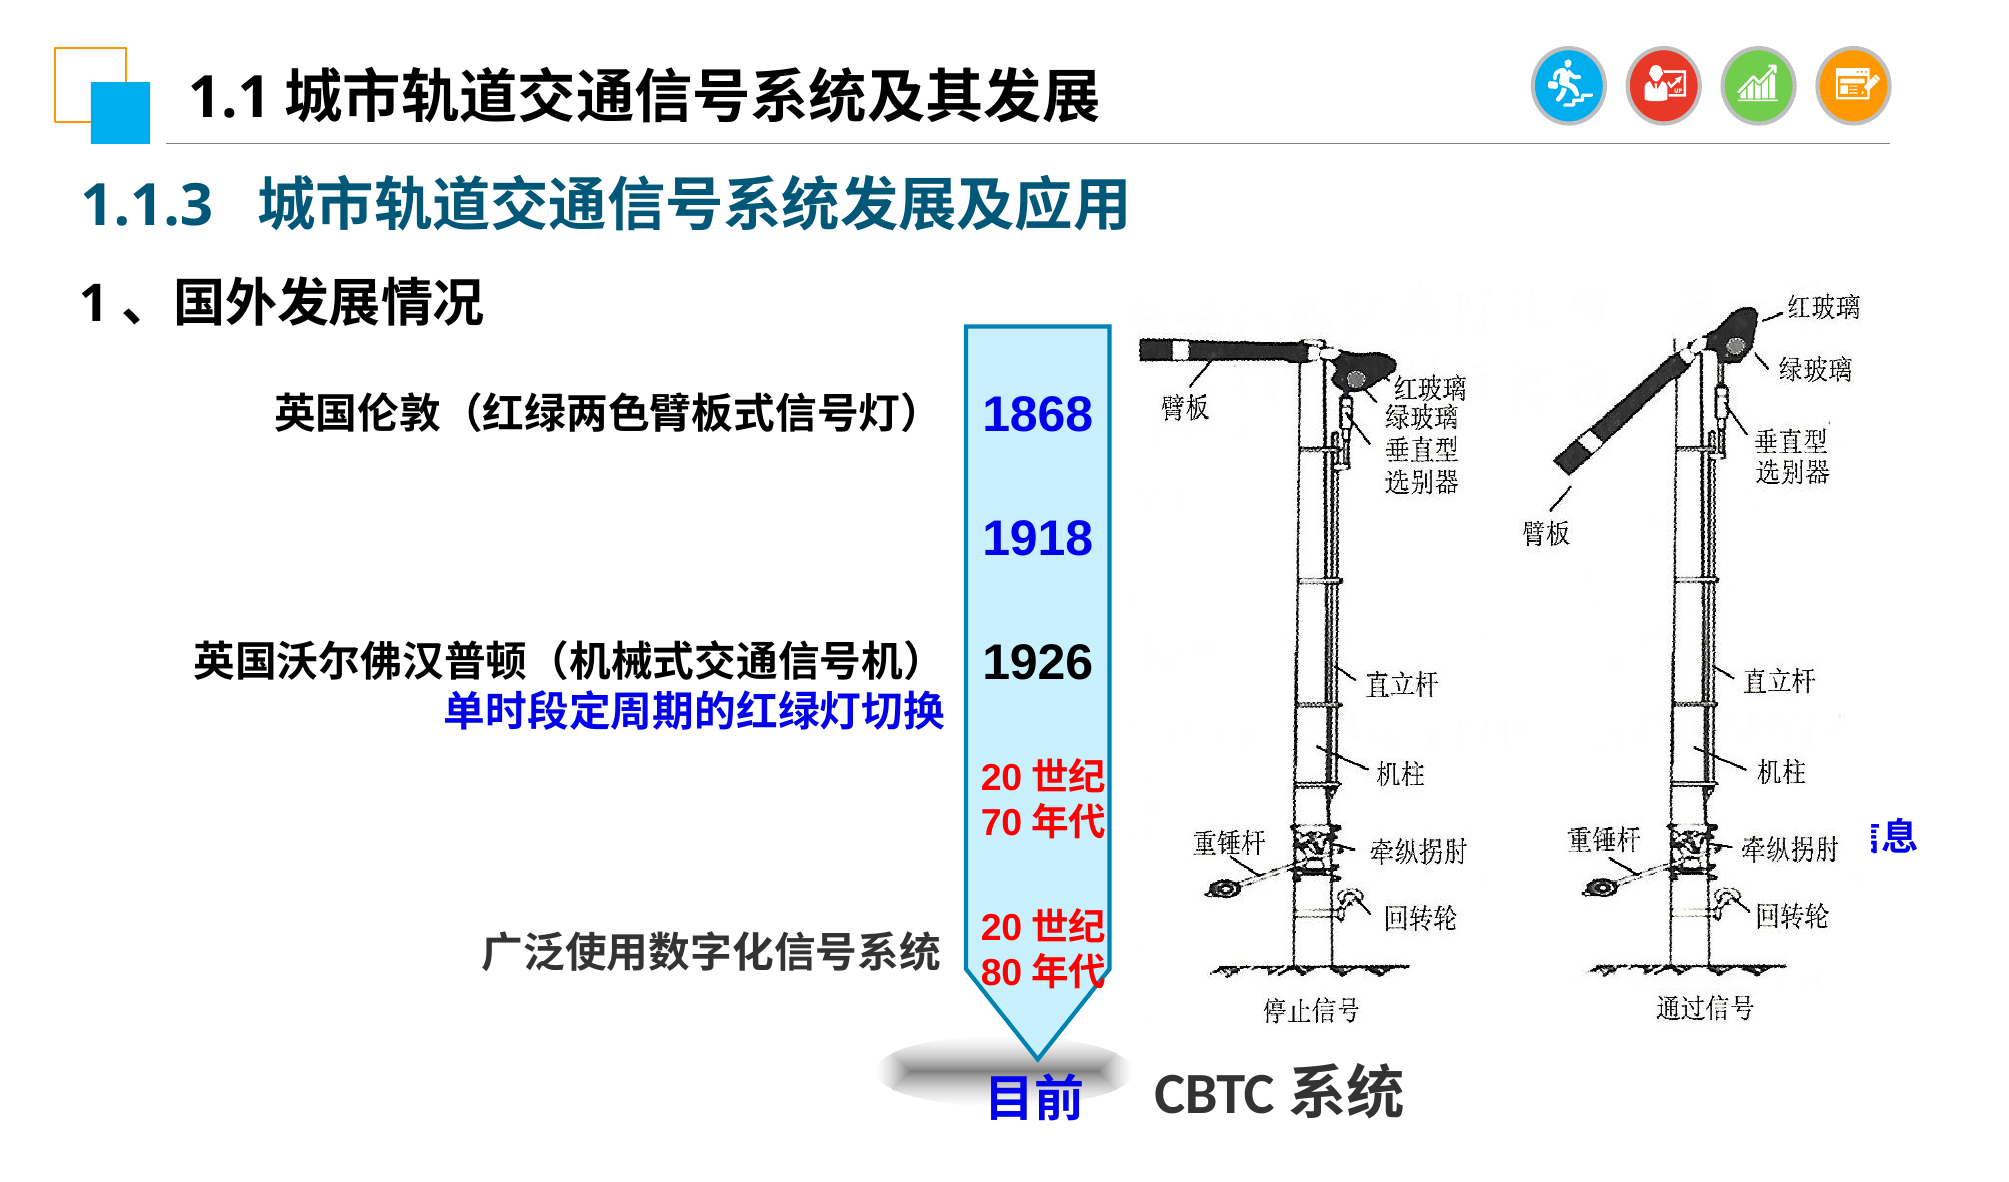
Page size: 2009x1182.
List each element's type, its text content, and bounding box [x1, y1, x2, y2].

text_box [1039, 1038, 1134, 1095]
text_box 英国沃尔佛汉普顿（机械式交通信号机） 单时段定周期的红绿灯切换 [54, 602, 960, 743]
text_box [966, 326, 1110, 745]
text_box 广泛使用数字化信号系统 [466, 918, 956, 984]
text_box 目前 [969, 1059, 1100, 1135]
text_box 20世纪70年代 [966, 745, 1115, 851]
text_box CBTC系统 [1139, 1047, 1420, 1133]
text_box 1868 [967, 373, 1109, 449]
text_box 1、国外发展情况 [64, 262, 500, 340]
picture [1120, 273, 1872, 1025]
text_box [990, 1000, 1085, 1059]
text_box 英国伦敦（红绿两色臂板式信号灯） [259, 379, 957, 445]
text_box 引进了ATC系统 司机操作台上显示的是反映列车运营状态的信息 [1877, 742, 1934, 866]
text_box 1.1城市轨道交通信号系统及其发展 [173, 51, 1116, 137]
text_box 1.1.3 城市轨道交通信号系统发展及应用 [60, 157, 1153, 248]
text_box [966, 851, 1110, 895]
text_box [874, 1035, 1036, 1105]
text_box 1926 [967, 621, 1109, 697]
text_box 20世纪80年代 [966, 895, 1115, 1000]
text_box 1918 [967, 497, 1109, 573]
